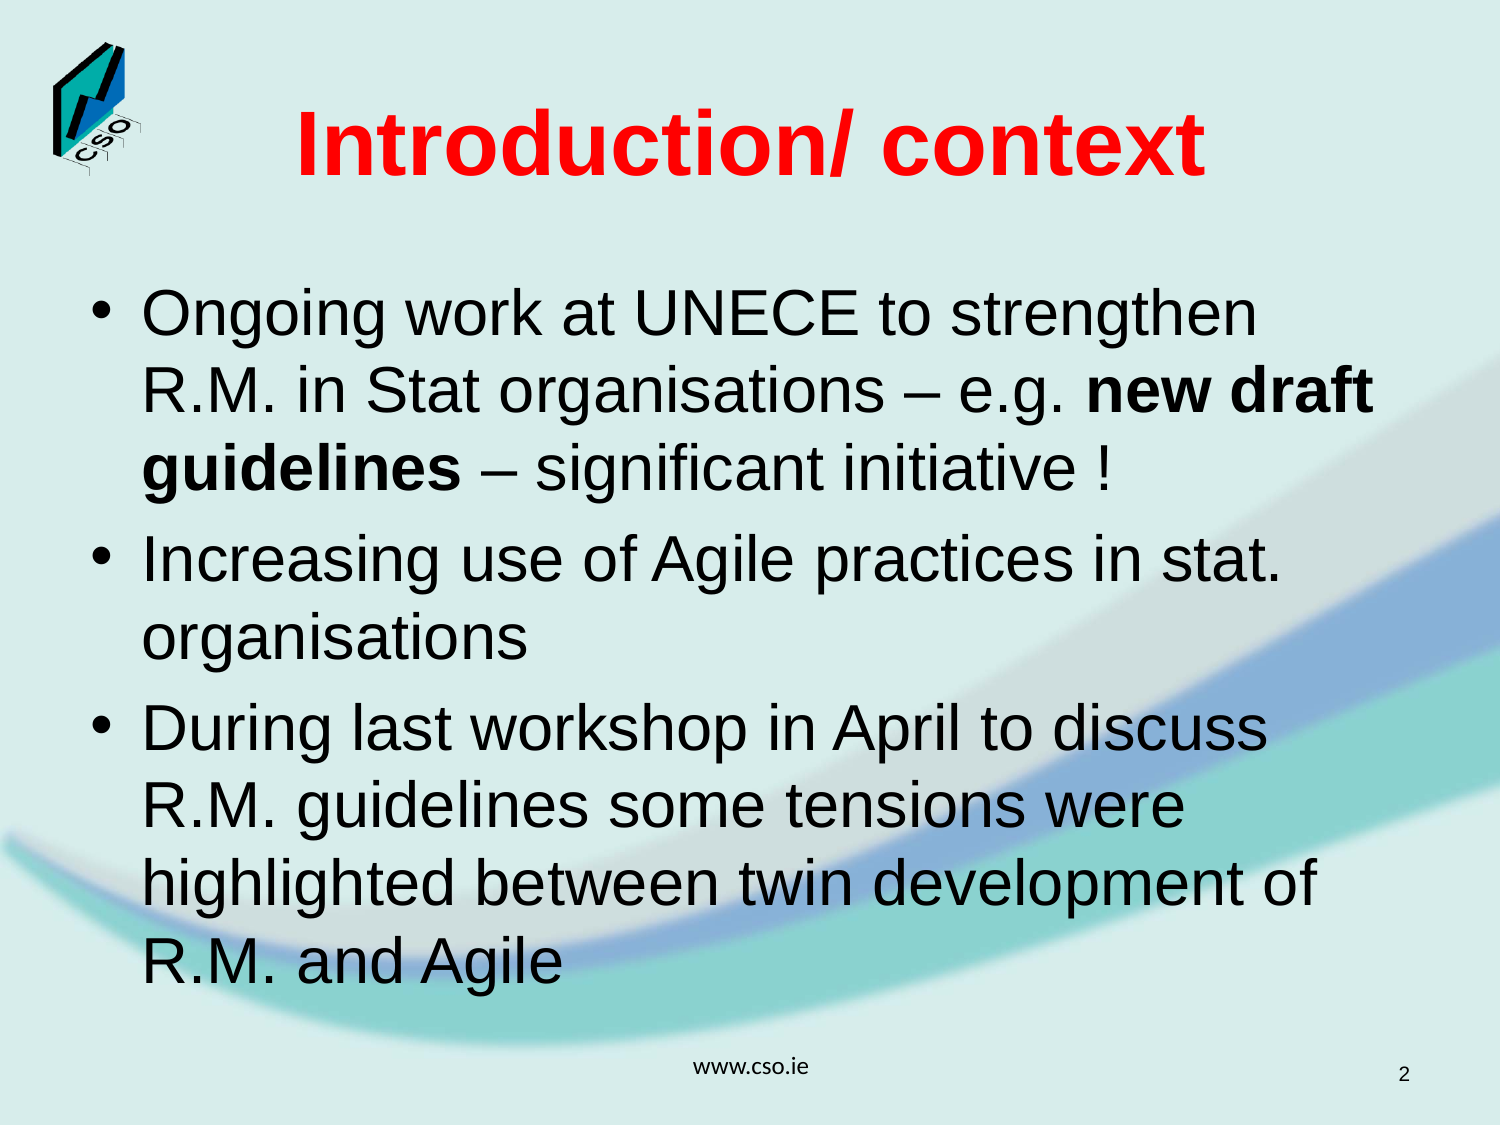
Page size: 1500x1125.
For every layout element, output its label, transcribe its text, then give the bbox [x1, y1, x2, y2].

footer www.cso.ie [513, 1035, 989, 1095]
picture [0, 0, 1500, 1125]
slide_number 2 [1074, 1042, 1425, 1103]
list Ongoing work at UNECE to strengthen R.M. in Stat organisations – e.g. new draft guidelines – significant initiative ! Increasing use of Agile practices in stat. organisations During last workshop in April to discuss R.M. guidelines some tensions were highlighted between twin development of R.M. and Agile [75, 262, 1425, 1005]
title Introduction/ context [140, 45, 1388, 233]
